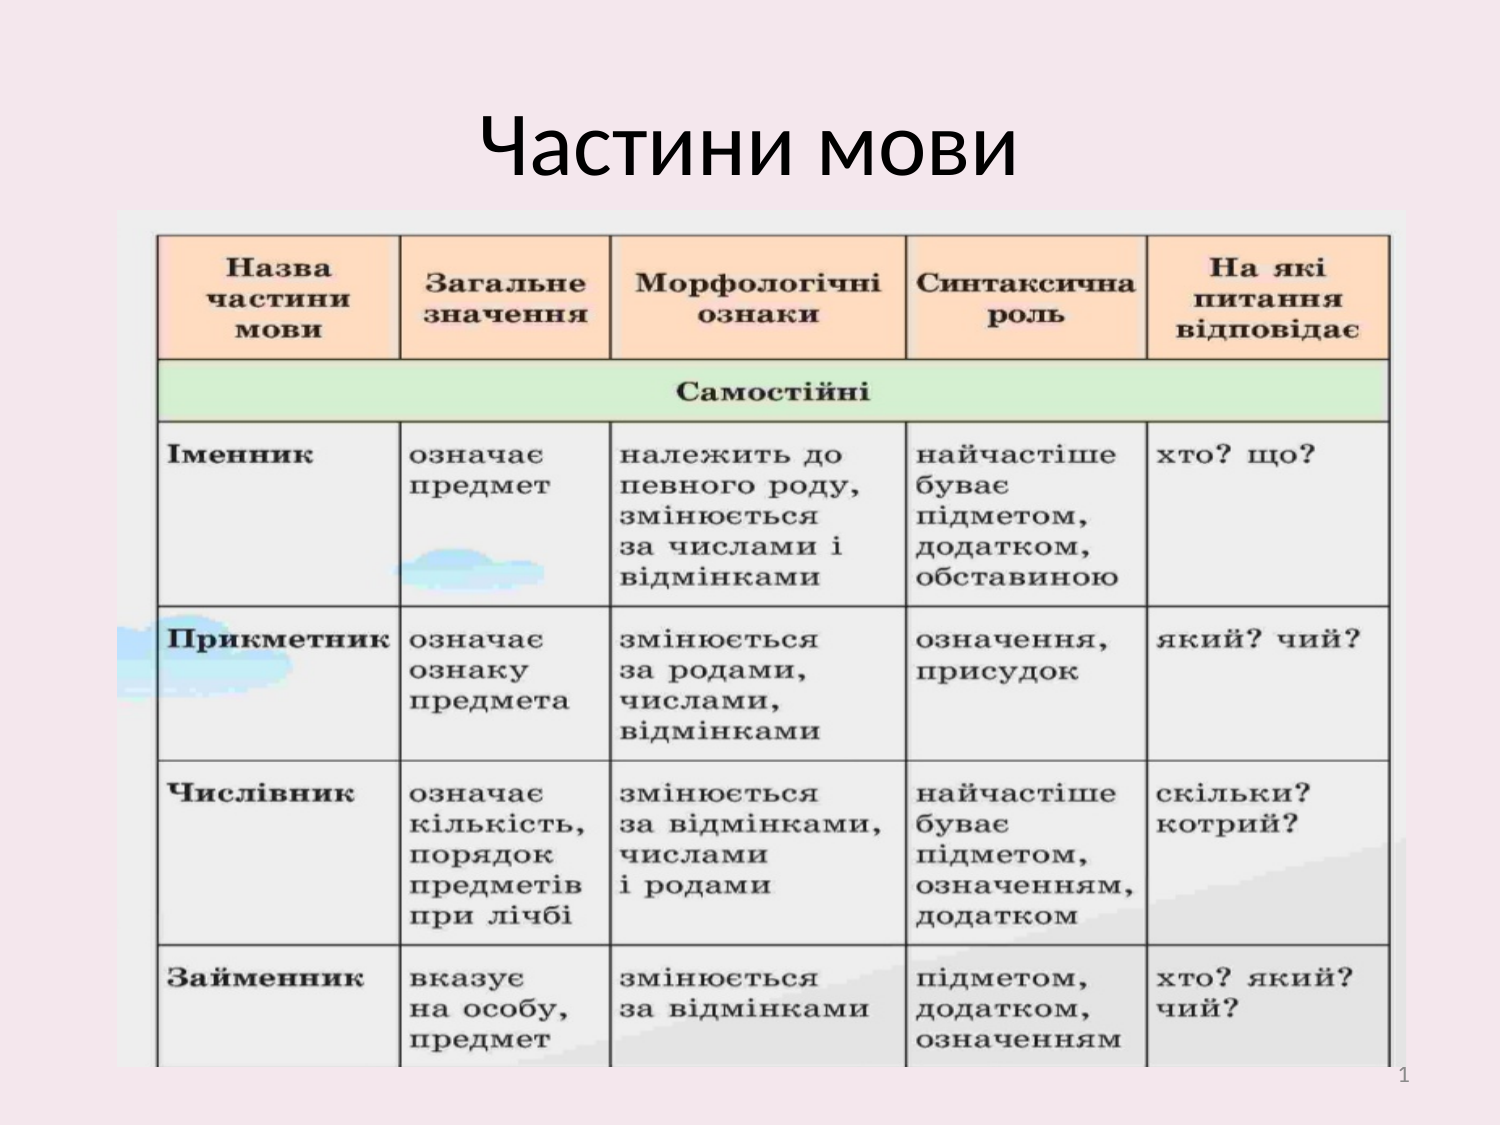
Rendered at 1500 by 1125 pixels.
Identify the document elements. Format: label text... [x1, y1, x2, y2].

title Частини мови [75, 45, 1425, 233]
slide_number 1 [1074, 1042, 1425, 1103]
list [116, 210, 1407, 1067]
